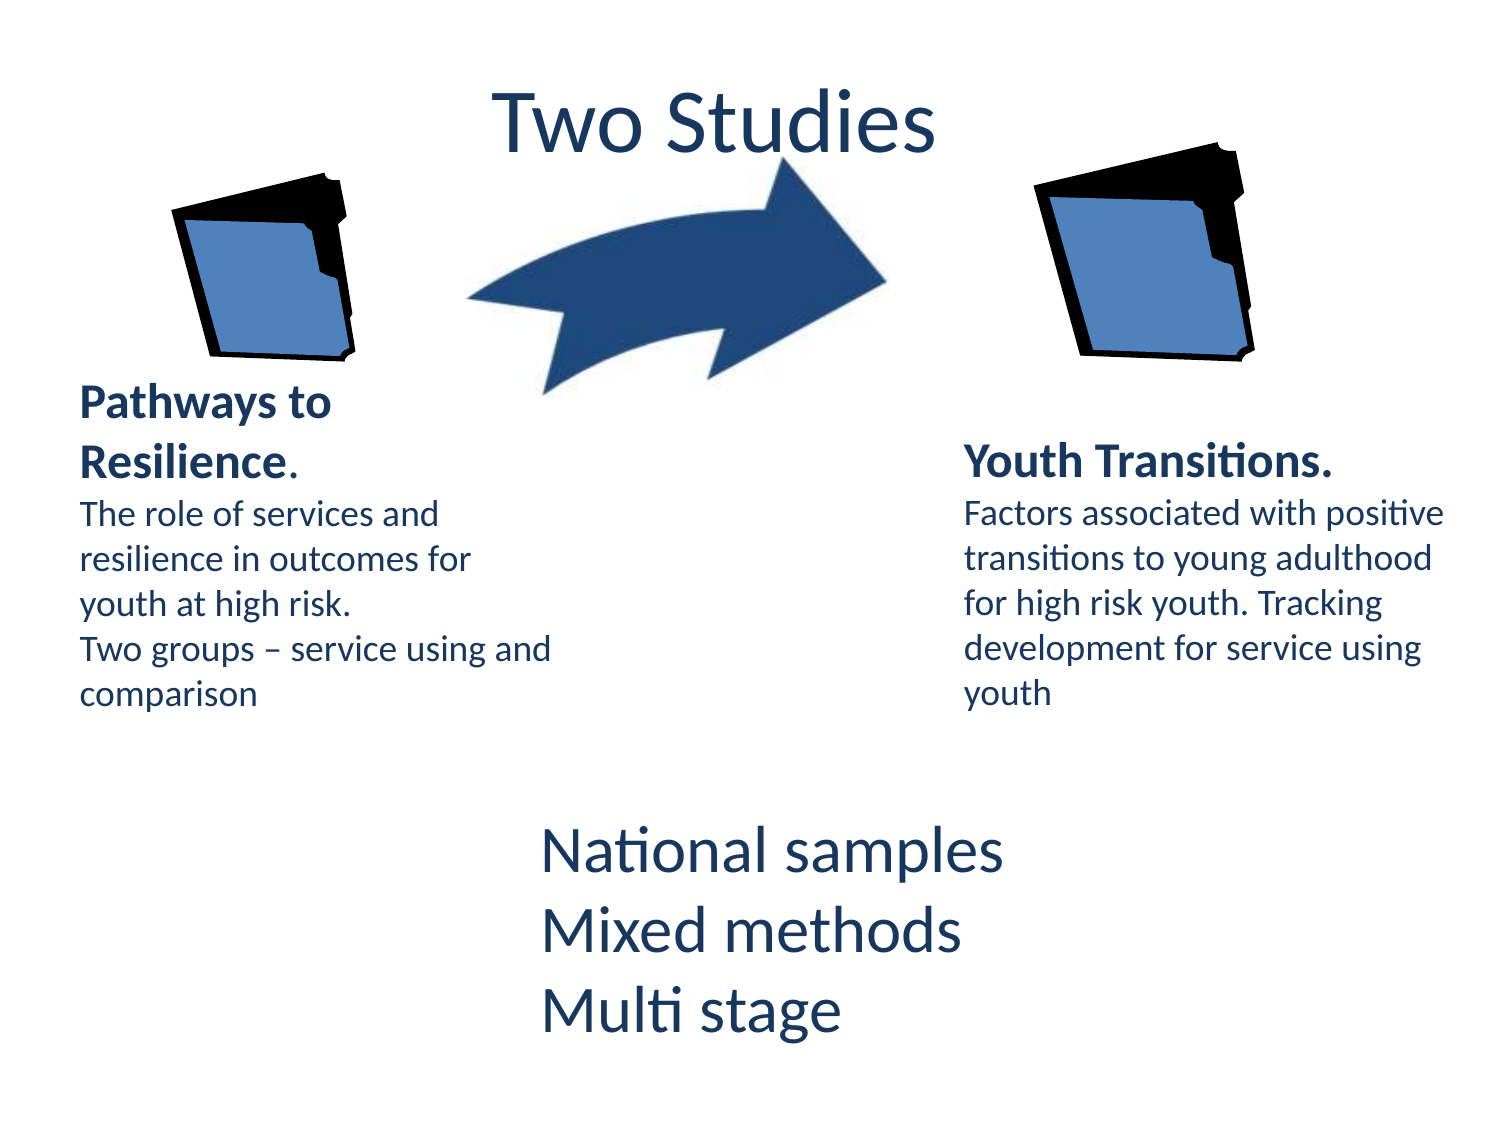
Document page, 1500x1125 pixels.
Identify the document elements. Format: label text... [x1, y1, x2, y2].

text_box Pathways to Resilience. The role of services and resilience in outcomes for youth at high risk. Two groups – service using and comparison [64, 361, 573, 767]
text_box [1033, 140, 1255, 363]
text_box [168, 174, 359, 360]
text_box National samples Mixed methods Multi stage [525, 798, 1069, 1054]
title Two Studies [39, 35, 1390, 198]
text_box Youth Transitions. Factors associated with positive transitions to young adulthood for high risk youth. Tracking development for service using youth [949, 420, 1493, 721]
picture [463, 154, 890, 399]
